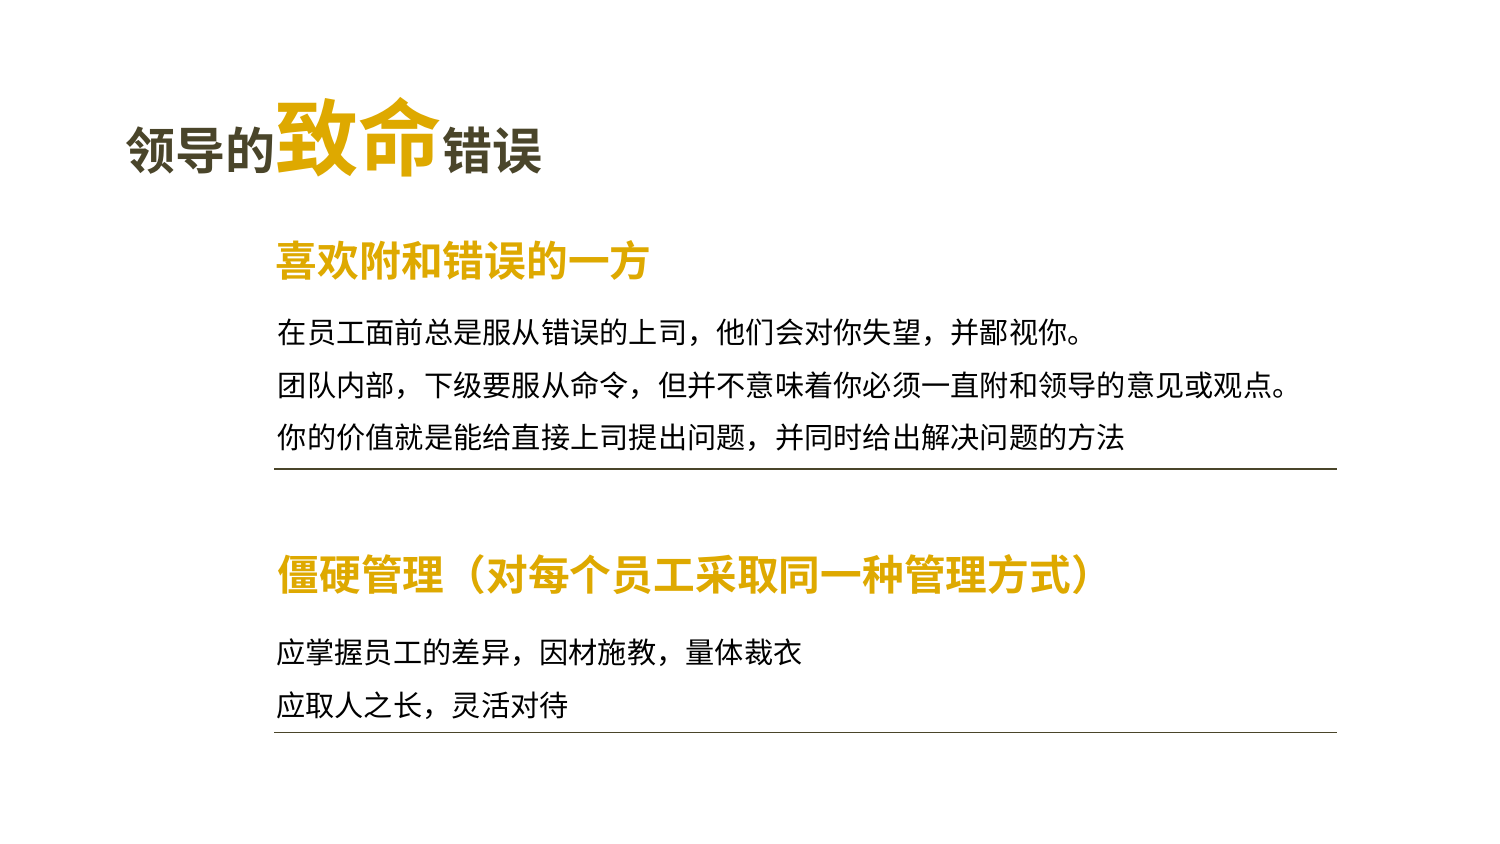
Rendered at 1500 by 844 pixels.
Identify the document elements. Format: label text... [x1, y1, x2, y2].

text_box 喜欢附和错误的一方 [261, 227, 667, 293]
text_box 领导的致命错误 [111, 78, 656, 194]
text_box 在员工面前总是服从错误的上司，他们会对你失望，并鄙视你。 团队内部，下级要服从命令，但并不意味着你必须一直附和领导的意见或观点。 你的价值就是能给直接上司提出问题，并同时给出解决问题的方法 [263, 289, 1317, 462]
text_box 僵硬管理（对每个员工采取同一种管理方式） [262, 541, 1128, 606]
text_box 应掌握员工的差异，因材施教，量体裁衣 应取人之长，灵活对待 [261, 609, 818, 730]
